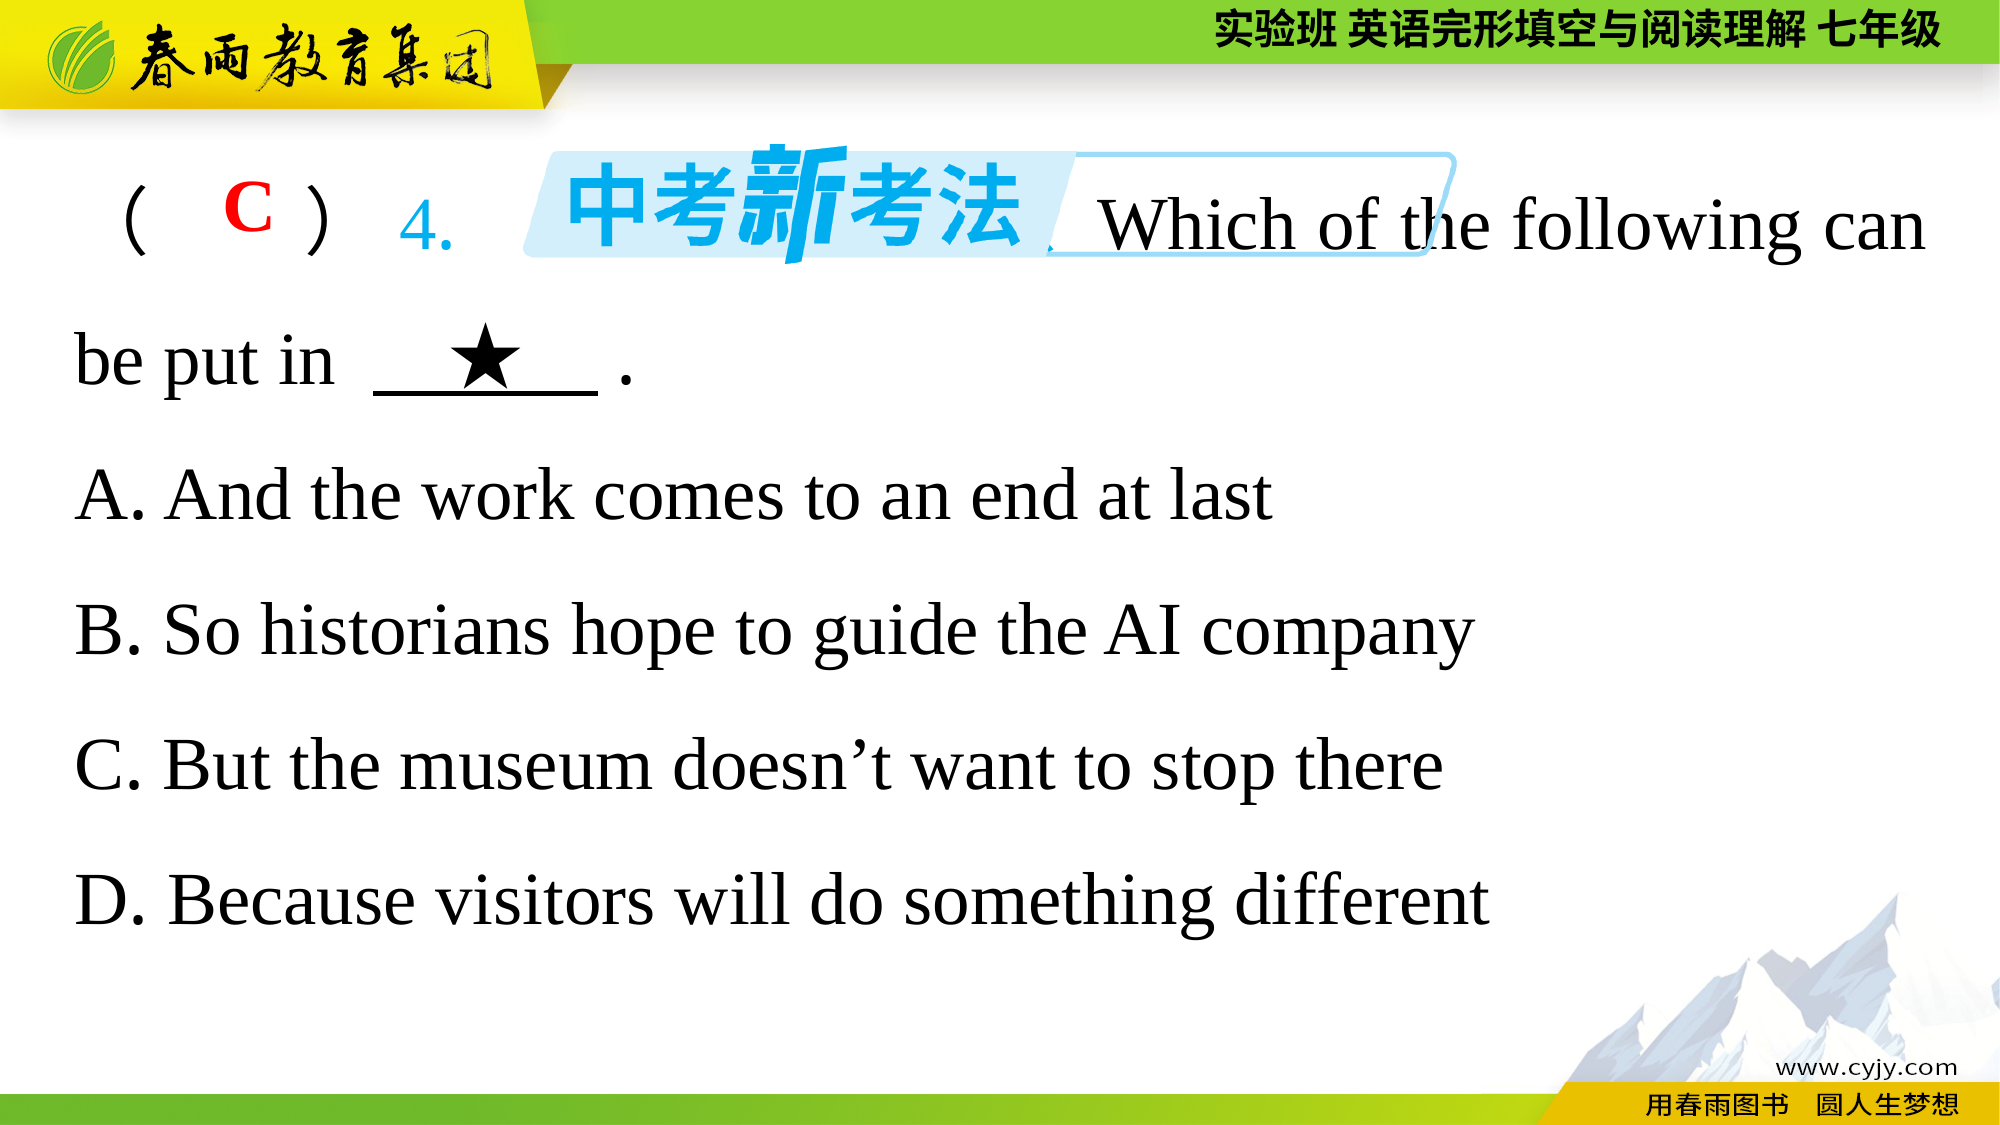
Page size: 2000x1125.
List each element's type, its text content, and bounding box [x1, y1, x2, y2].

text_box C [208, 149, 293, 254]
list （ ）4. 句子还原 Which of the following can be put in ★ . A. And the work comes to an end at last B. So historians hope to guide the AI company C. But the museum doesn’t want to stop there D. Because visitors will do something different [59, 122, 1944, 956]
picture [0, 0, 2000, 1125]
